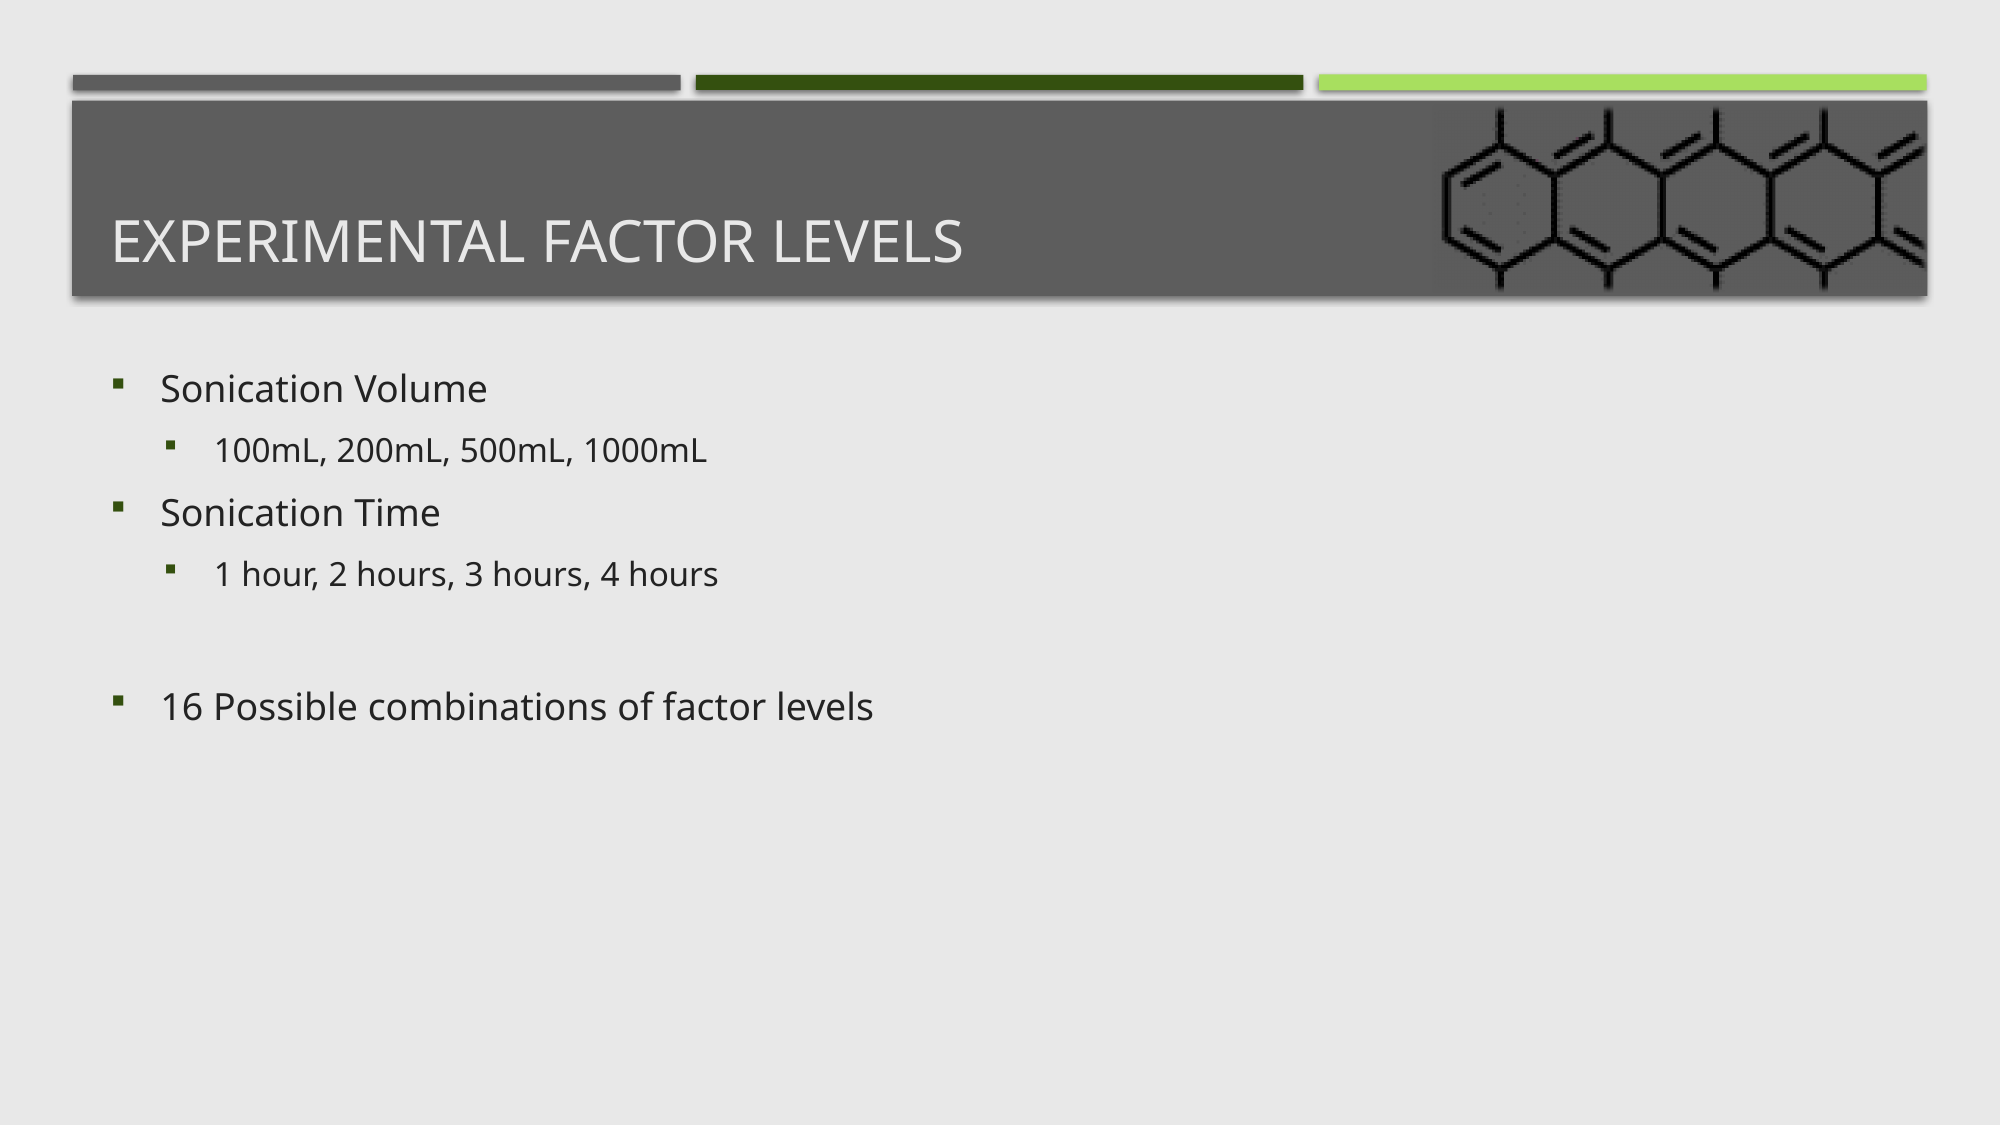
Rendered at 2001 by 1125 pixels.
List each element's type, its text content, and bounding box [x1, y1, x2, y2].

picture [1431, 104, 1929, 294]
title Experimental Factor levels [95, 115, 1425, 282]
list Sonication Volume 100mL, 200mL, 500mL, 1000mL Sonication Time 1 hour, 2 hours, 3 hours, 4 hours 16 Possible combinations of factor levels [95, 357, 1905, 962]
